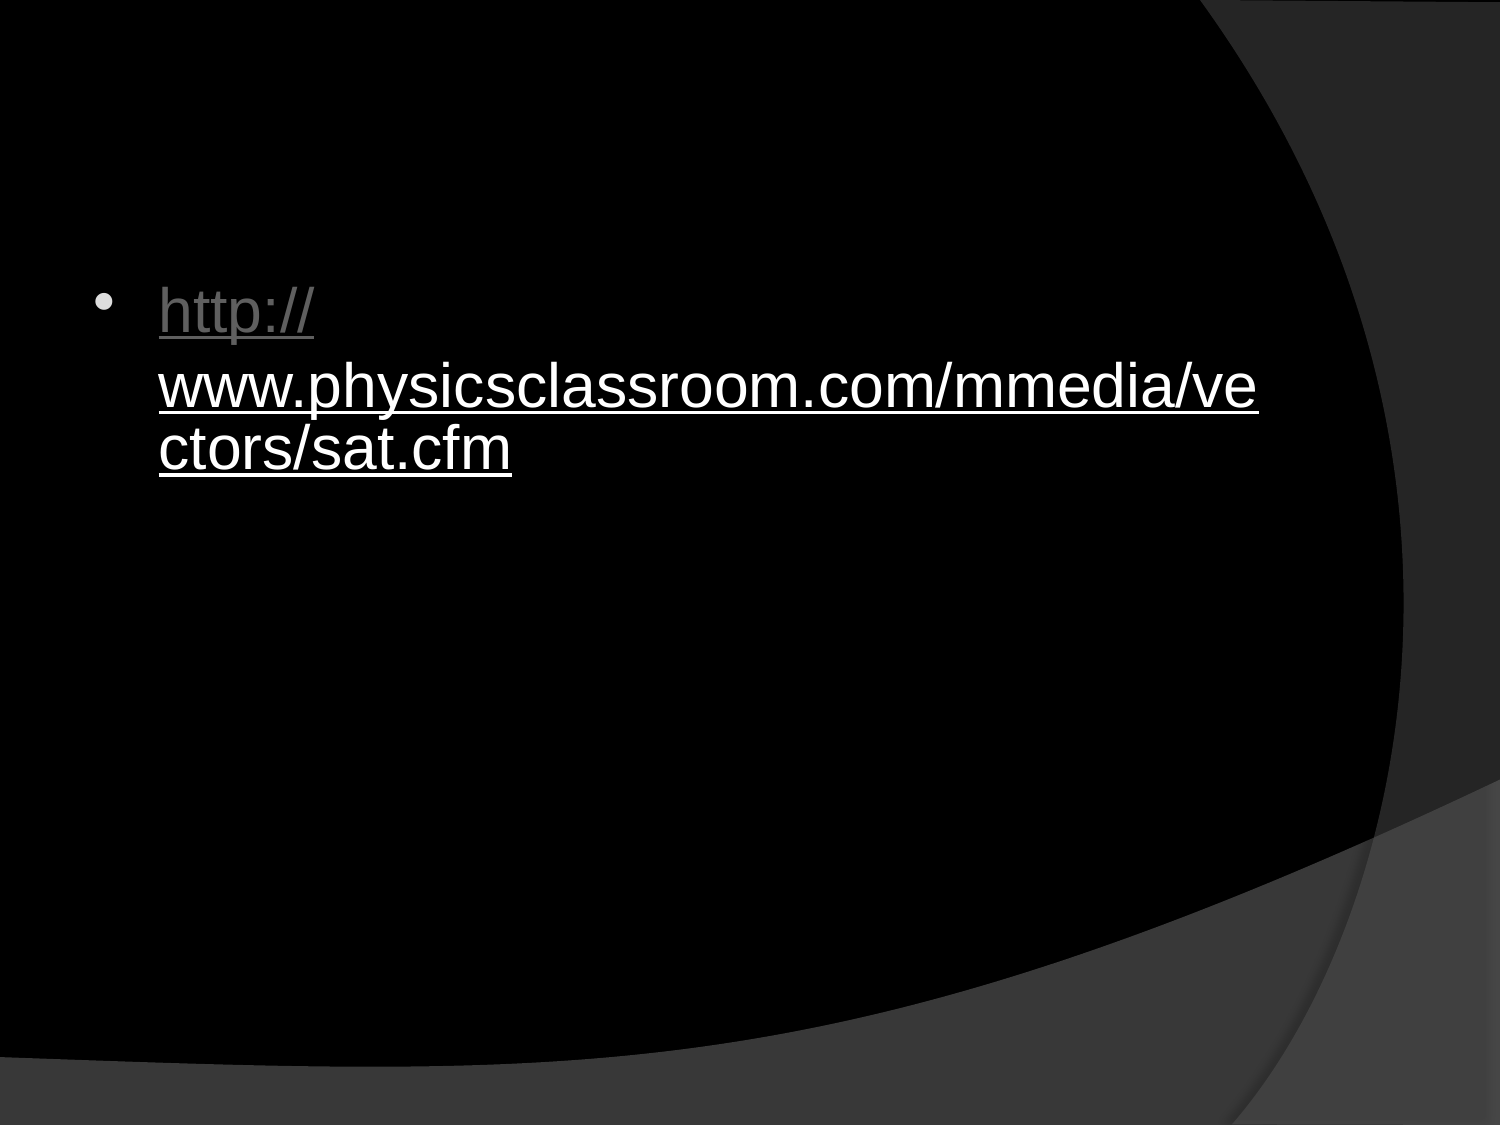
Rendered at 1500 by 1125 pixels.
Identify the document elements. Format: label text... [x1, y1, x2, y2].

list http://www.physicsclassroom.com/mmedia/vectors/sat.cfm [75, 262, 1300, 1005]
